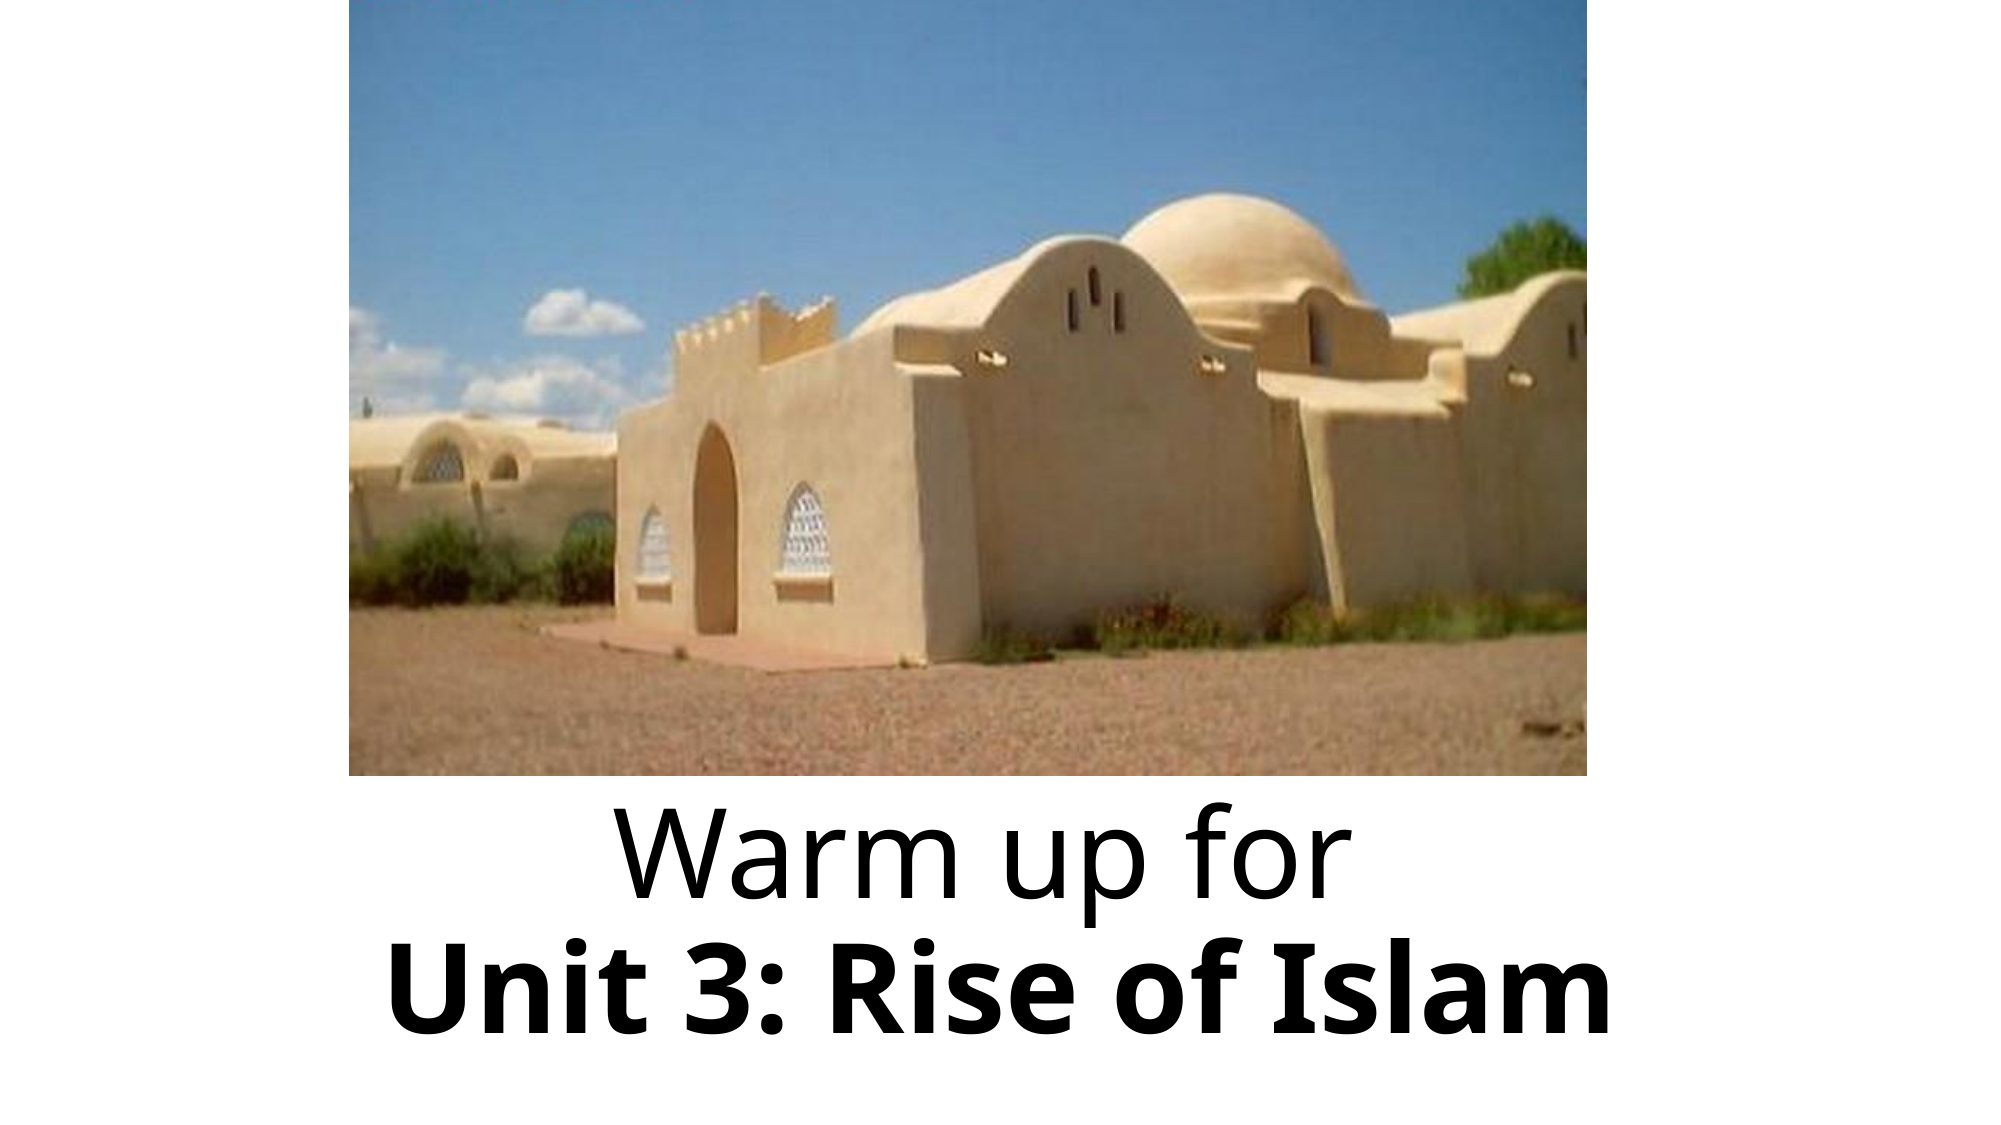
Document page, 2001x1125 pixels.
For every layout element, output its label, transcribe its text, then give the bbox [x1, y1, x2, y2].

title Warm up for Unit 3: Rise of Islam [249, 747, 1750, 1068]
picture [349, 0, 1587, 776]
